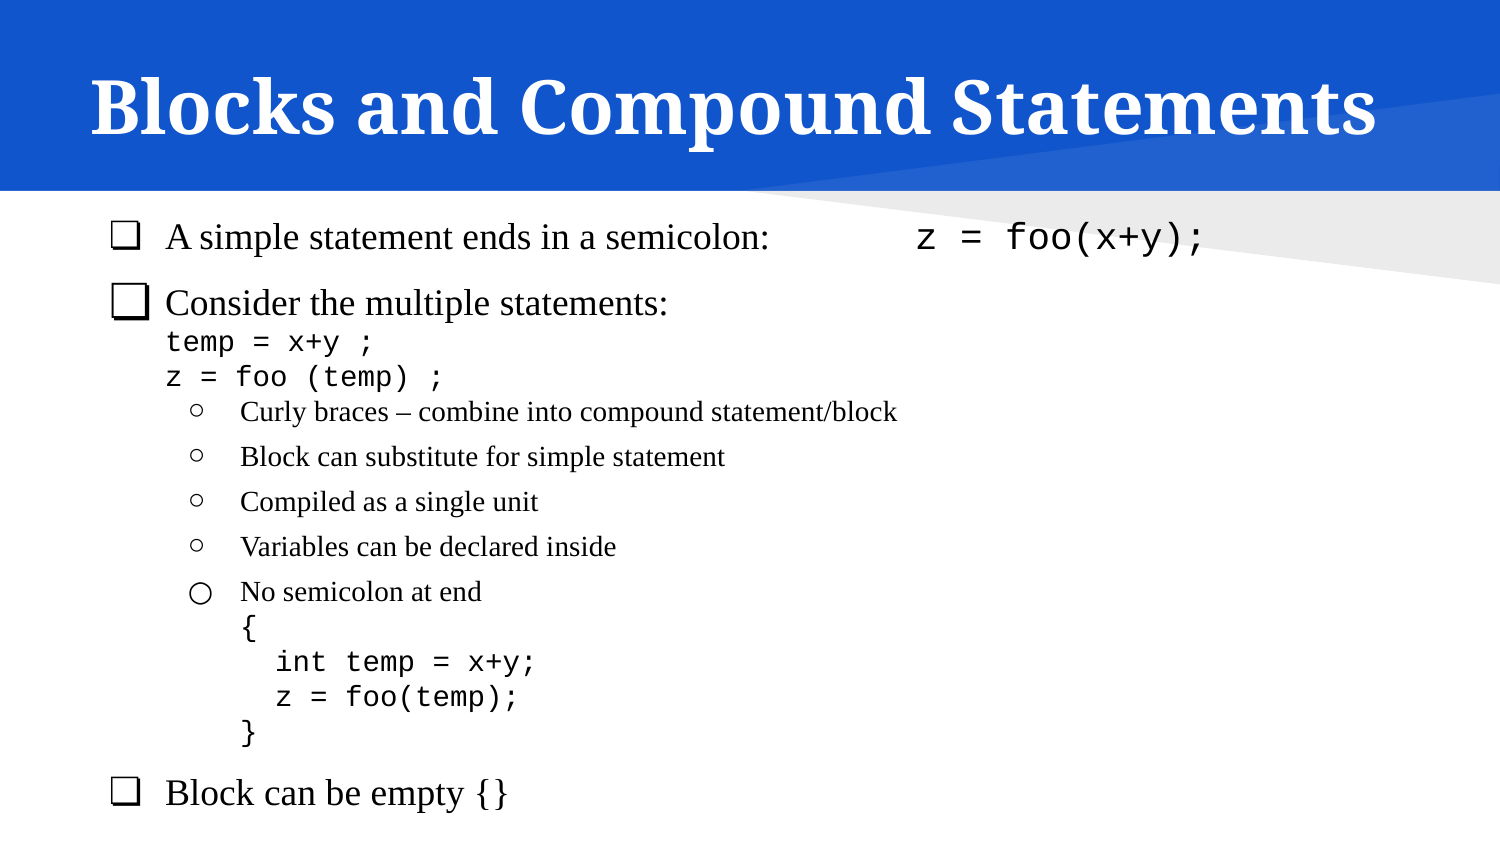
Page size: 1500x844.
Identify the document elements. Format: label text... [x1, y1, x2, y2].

list A simple statement ends in a semicolon: z = foo(x+y); Consider the multiple statements: temp = x+y ; z = foo (temp) ; Curly braces – combine into compound statement/block Block can substitute for simple statement Compiled as a single unit Variables can be declared inside No semicolon at end { int temp = x+y; z = foo(temp); } Block can be empty {} [75, 196, 1425, 808]
title Blocks and Compound Statements [75, 33, 1458, 175]
